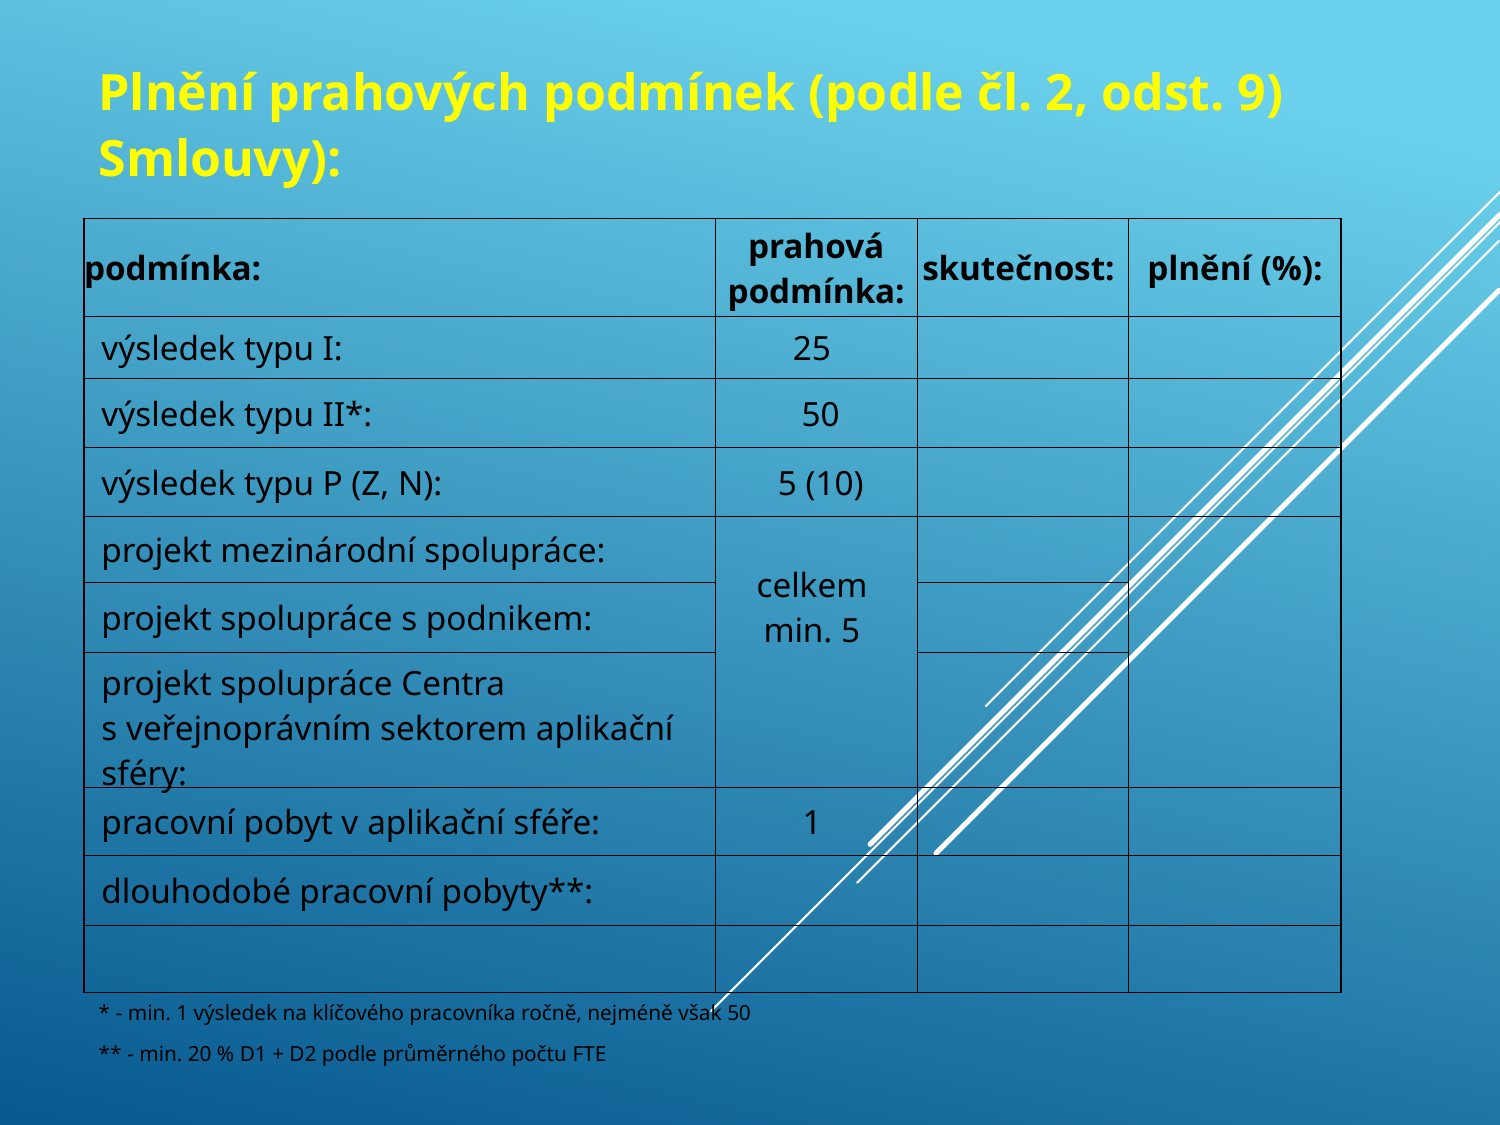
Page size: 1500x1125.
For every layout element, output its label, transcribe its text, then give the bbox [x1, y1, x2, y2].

table_cell [918, 856, 1128, 925]
table_cell [1129, 448, 1340, 516]
table_cell výsledek typu I: [85, 317, 715, 378]
table_header plnění (%): [1129, 219, 1340, 316]
table_header skutečnost: [918, 219, 1128, 316]
table_cell [85, 926, 715, 991]
table_cell [918, 583, 1128, 652]
table_cell [1129, 517, 1340, 787]
table_cell 1 [716, 788, 917, 855]
table_cell [1129, 379, 1340, 447]
table_cell [918, 926, 1128, 992]
table_cell [1129, 856, 1340, 925]
table_cell [1129, 317, 1340, 378]
table_cell 5 (10) [716, 448, 917, 516]
table_cell [1129, 788, 1340, 855]
table_cell 50 [716, 379, 917, 447]
table_cell [1129, 926, 1340, 992]
table_cell [918, 788, 1128, 855]
table_cell [918, 517, 1128, 582]
table_cell projekt mezinárodní spolupráce: [85, 517, 715, 582]
text_box Plnění prahových podmínek (podle čl. 2, odst. 9) Smlouvy): [83, 46, 1442, 194]
table_cell [918, 379, 1128, 447]
table_cell výsledek typu II*: [85, 379, 715, 447]
table_cell projekt spolupráce s podnikem: [85, 583, 715, 652]
table_cell dlouhodobé pracovní pobyty**: [85, 856, 715, 925]
table_cell 25 [716, 317, 917, 378]
table_cell [918, 653, 1128, 787]
table_cell [918, 448, 1128, 516]
table_header prahová podmínka: [716, 219, 917, 316]
table_cell projekt spolupráce Centra s veřejnoprávním sektorem aplikační sféry: [85, 653, 715, 787]
table_cell [716, 926, 917, 992]
table_cell pracovní pobyt v aplikační sféře: [85, 788, 715, 855]
table_cell [716, 856, 917, 925]
table_header podmínka: [85, 219, 715, 316]
table_cell výsledek typu P (Z, N): [85, 448, 715, 516]
subtitle * - min. 1 výsledek na klíčového pracovníka ročně, nejméně však 50 ** - min. 20 % D1 + D2 podle průměrného počtu FTE [83, 991, 897, 1049]
table_cell [918, 317, 1128, 378]
table_cell celkem min. 5 [716, 517, 917, 787]
